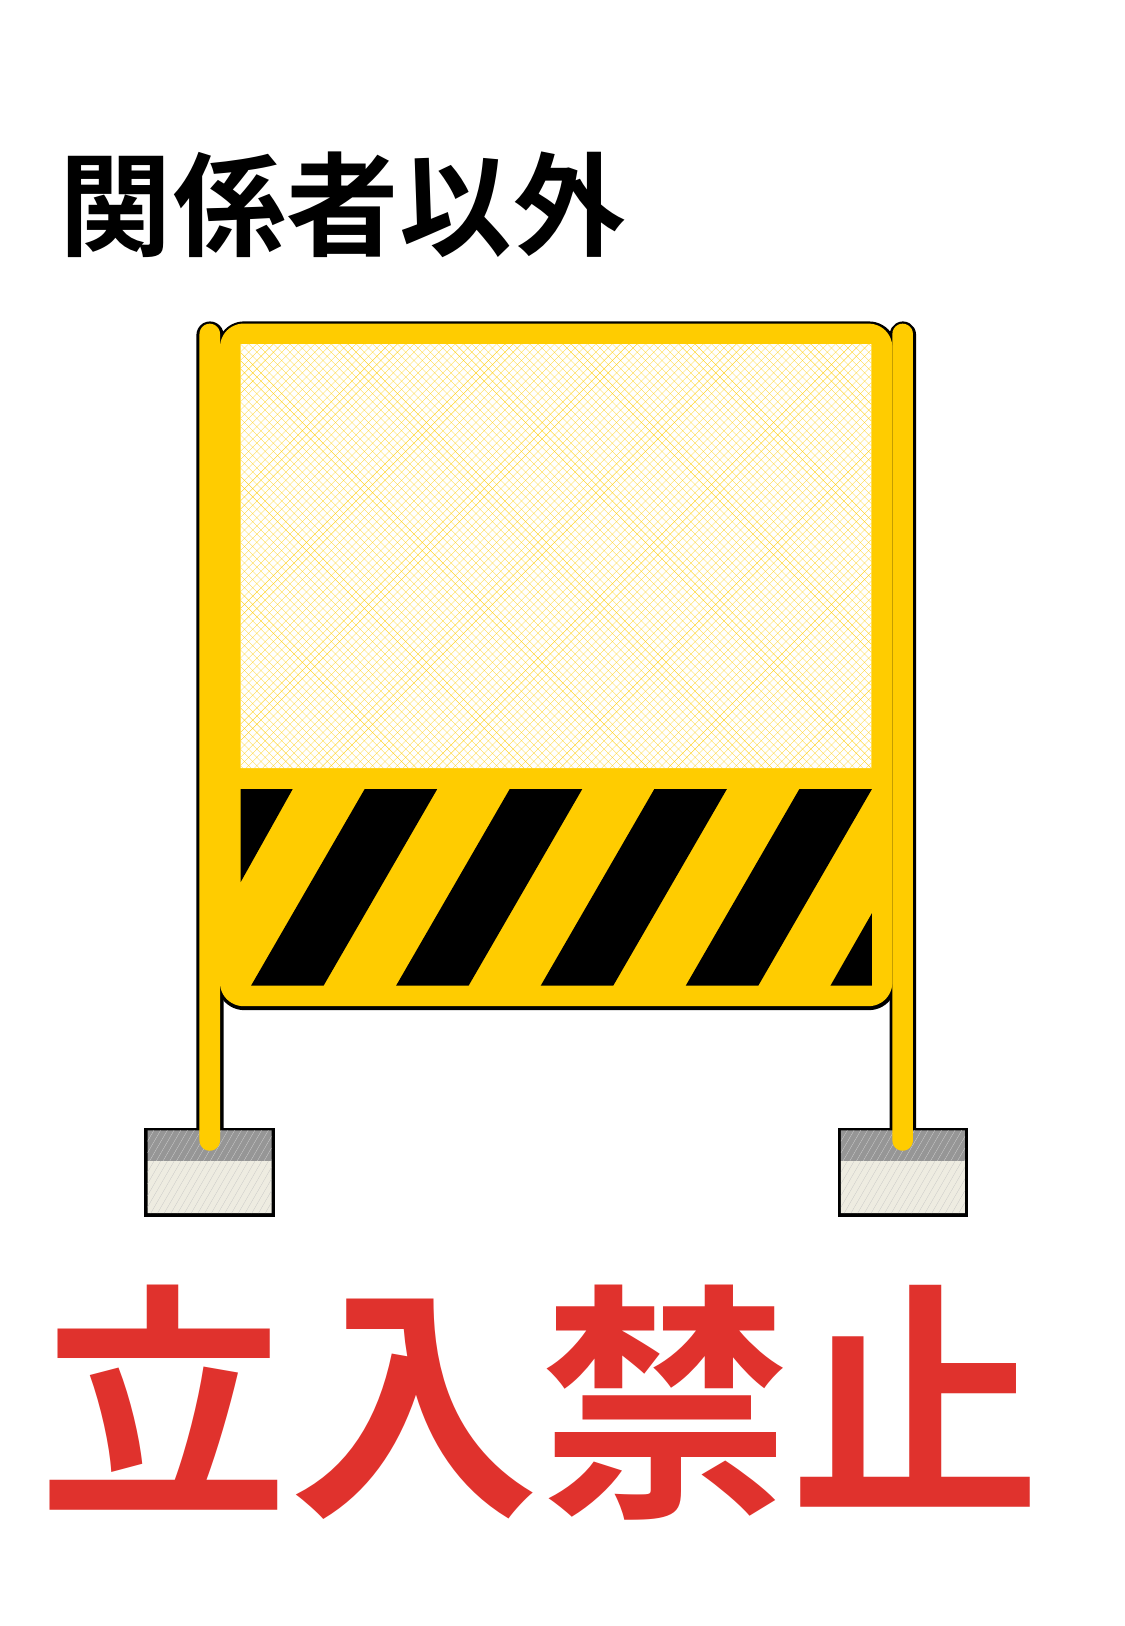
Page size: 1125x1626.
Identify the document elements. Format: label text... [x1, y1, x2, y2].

text_box 関係者以外 [44, 127, 1083, 278]
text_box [147, 323, 966, 1215]
text_box 立入禁止 [23, 1240, 1106, 1556]
